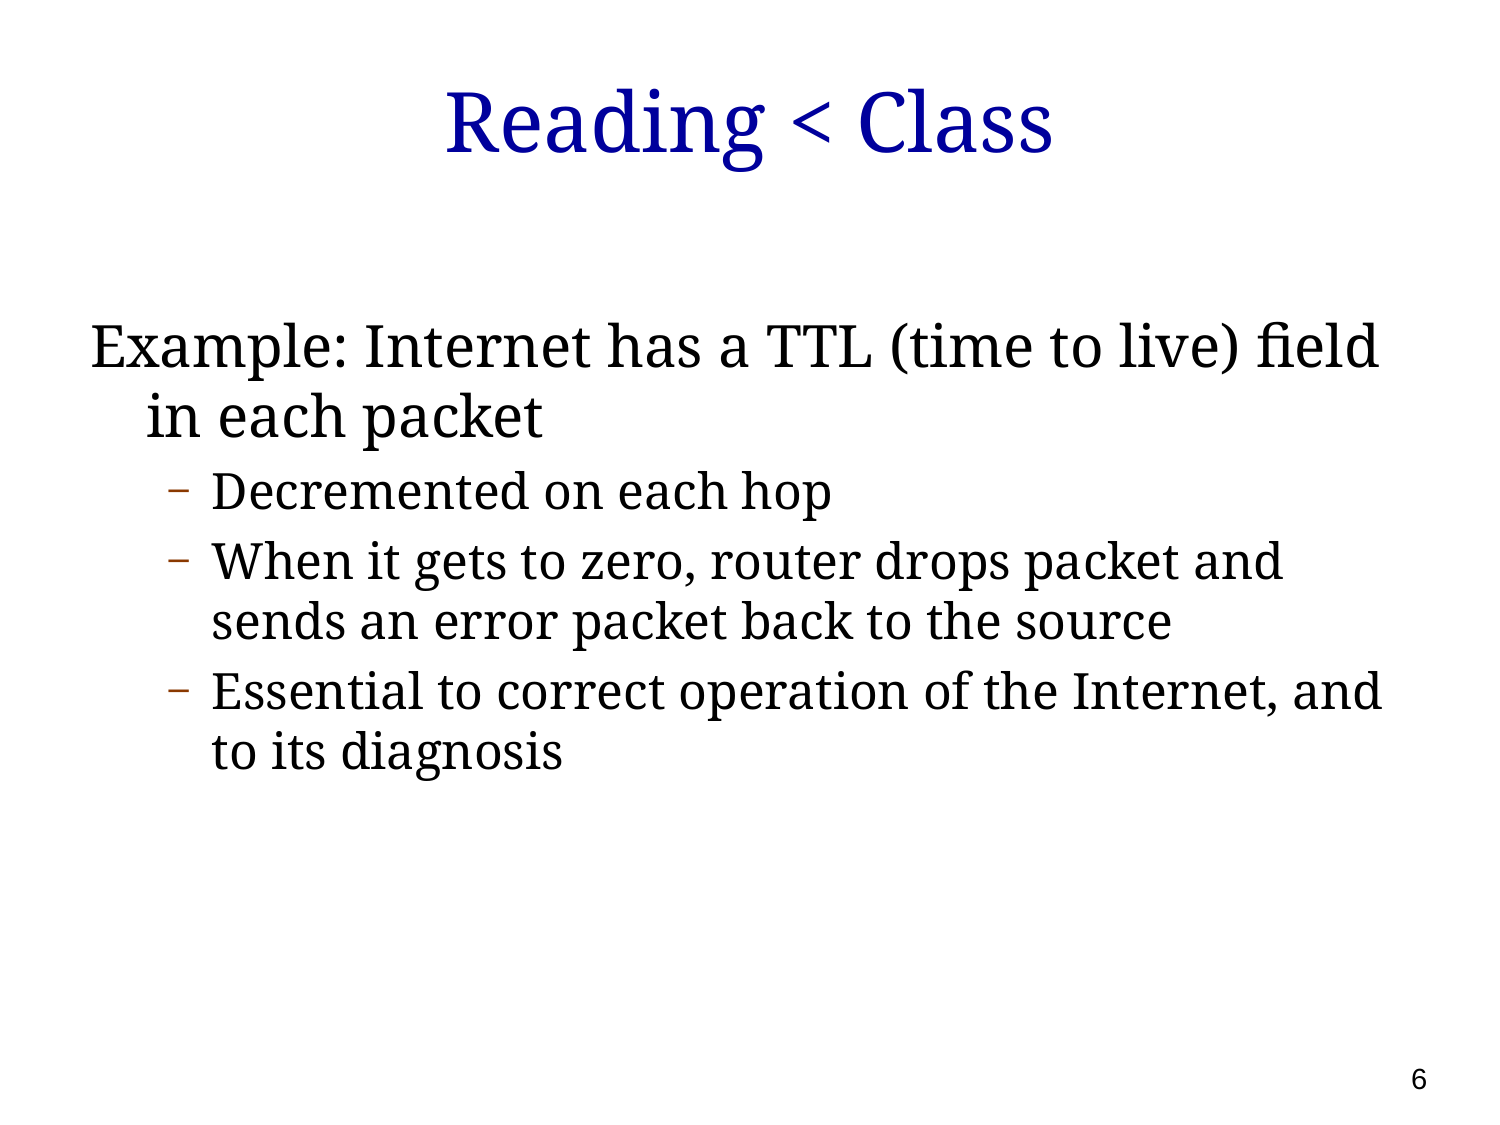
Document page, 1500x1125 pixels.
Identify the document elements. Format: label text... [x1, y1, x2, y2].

list Example: Internet has a TTL (time to live) field in each packet Decremented on each hop When it gets to zero, router drops packet and sends an error packet back to the source Essential to correct operation of the Internet, and to its diagnosis [74, 219, 1426, 963]
title Reading < Class [74, 47, 1426, 191]
slide_number 6 [1092, 1024, 1443, 1103]
